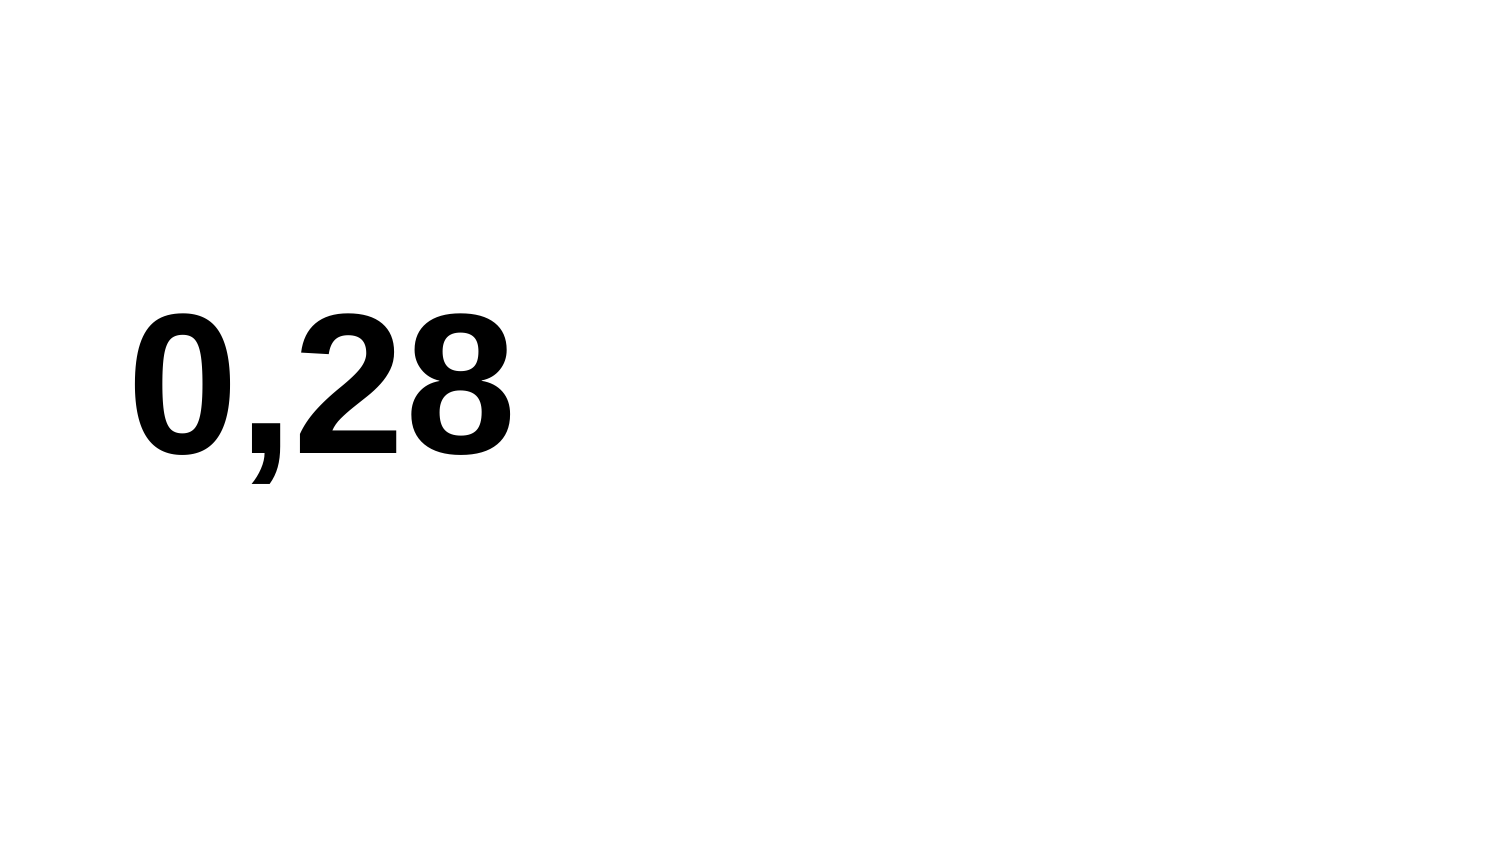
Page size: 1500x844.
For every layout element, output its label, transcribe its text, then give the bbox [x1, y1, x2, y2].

text_box 0,28 [112, 235, 1388, 509]
